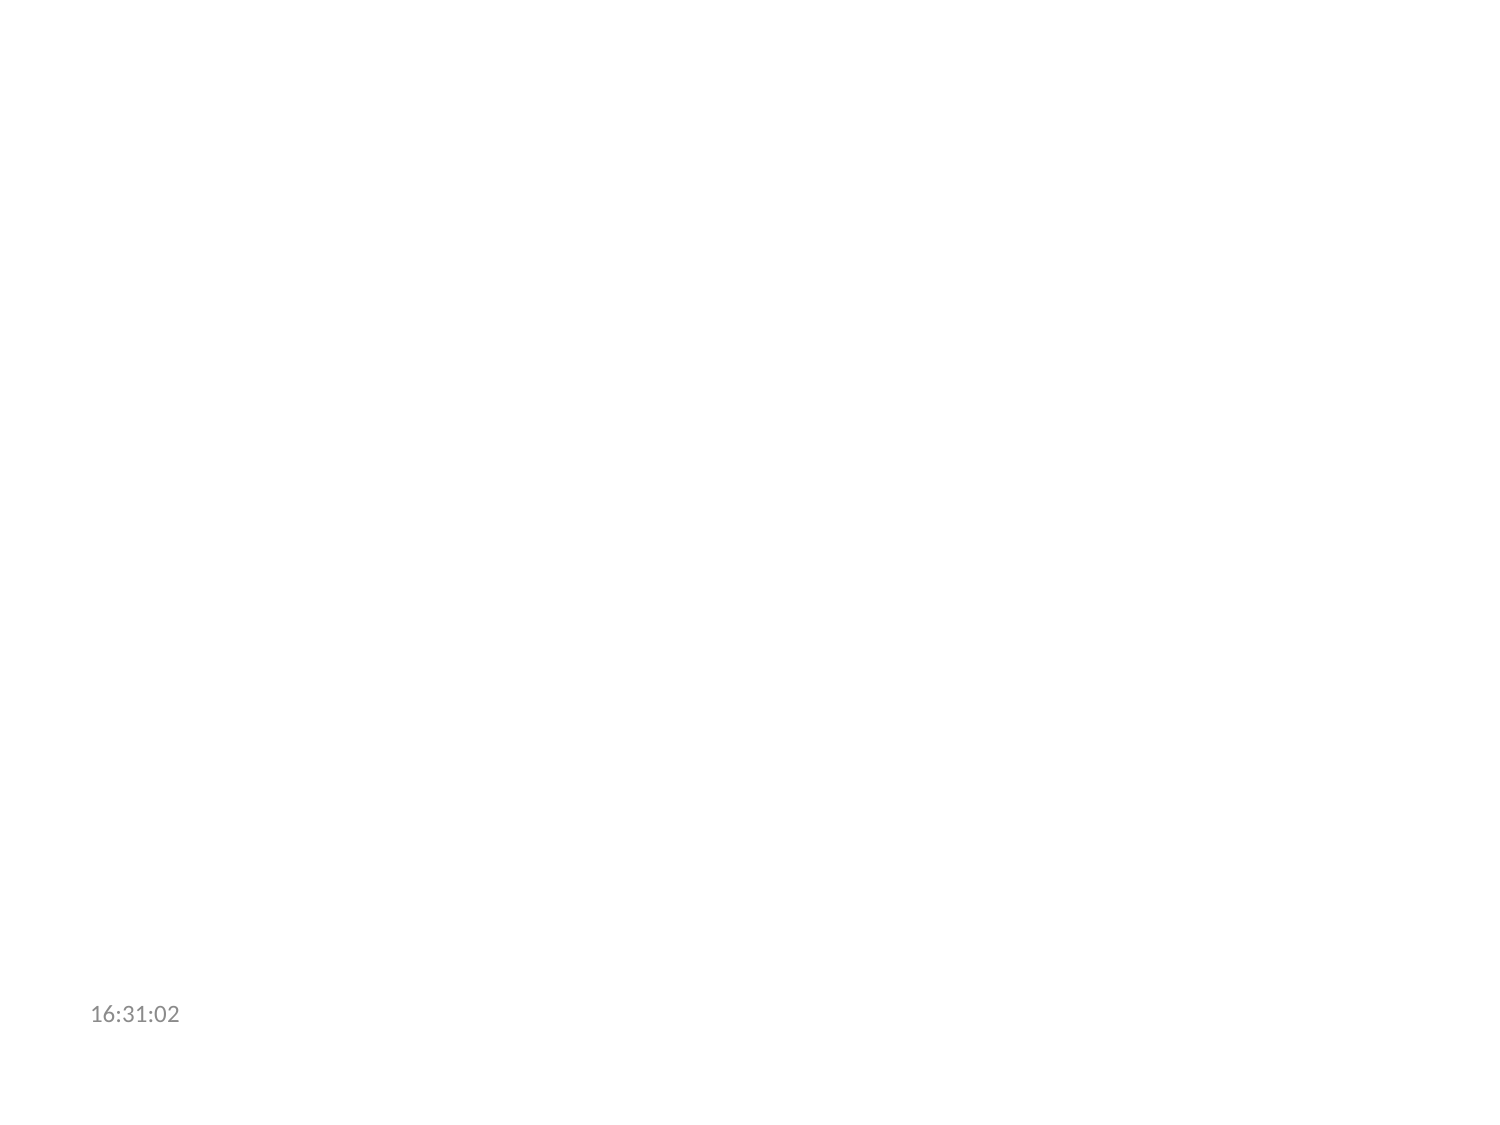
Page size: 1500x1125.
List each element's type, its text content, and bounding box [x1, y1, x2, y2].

text_box 15:35:09 [75, 982, 425, 1043]
